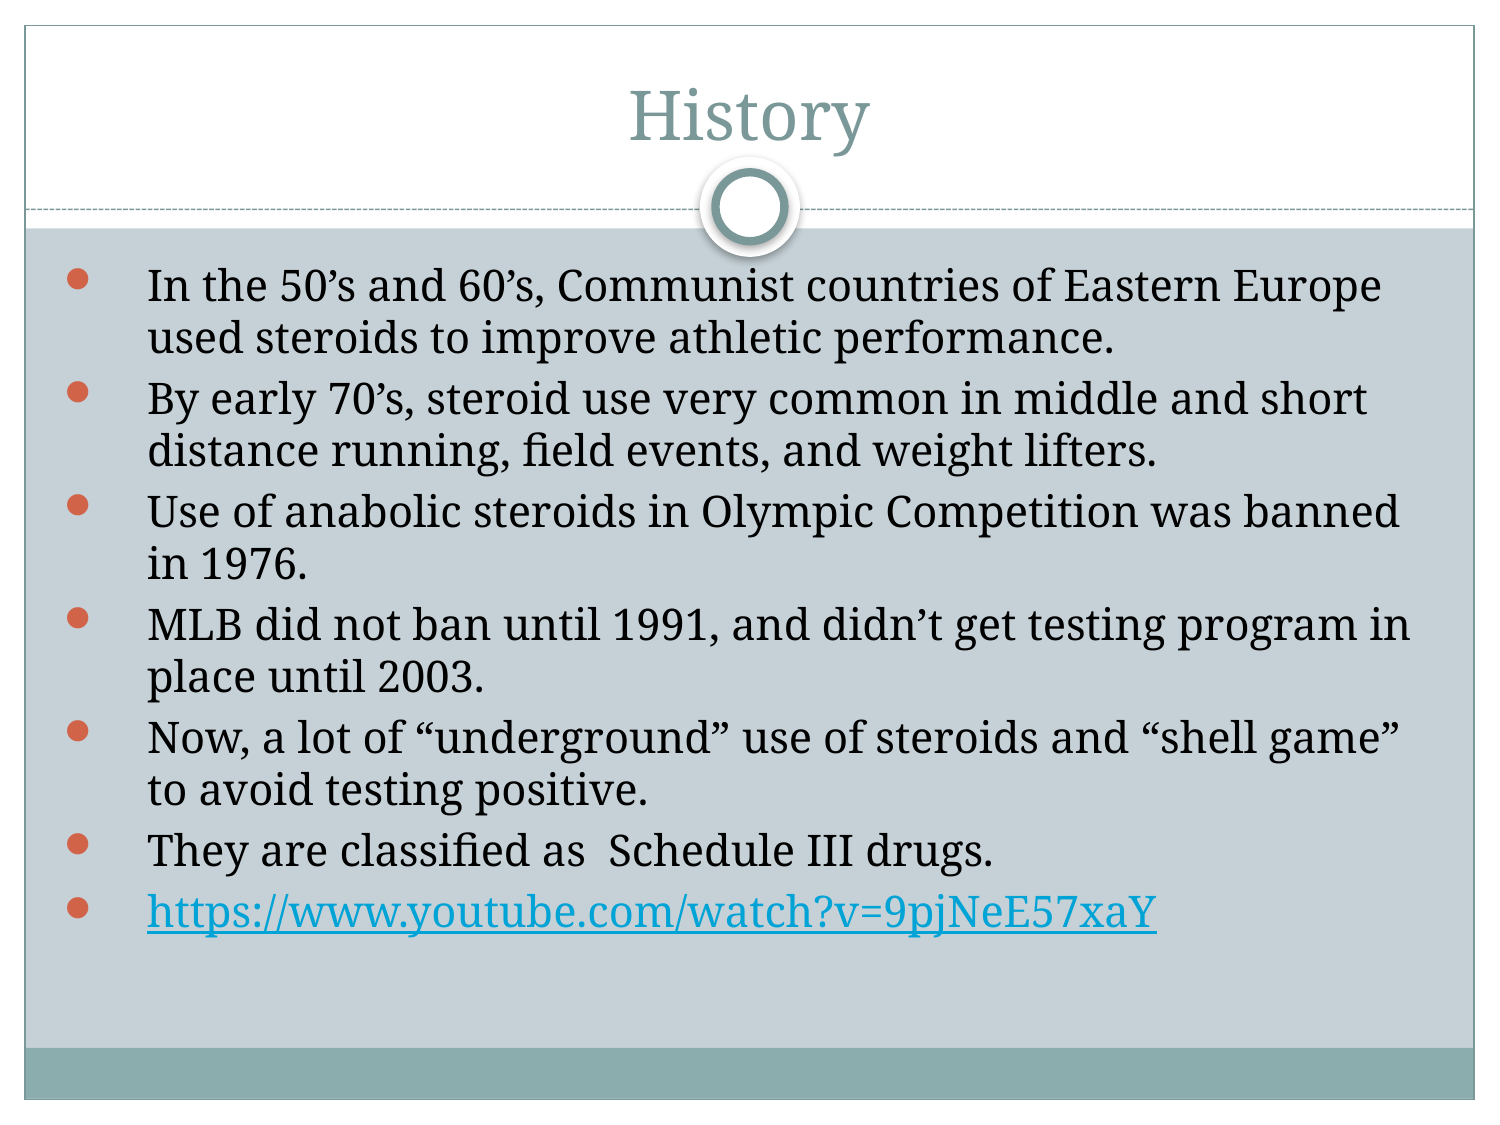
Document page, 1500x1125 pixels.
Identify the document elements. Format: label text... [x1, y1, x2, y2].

title History [49, 37, 1450, 162]
list In the 50’s and 60’s, Communist countries of Eastern Europe used steroids to improve athletic performance. By early 70’s, steroid use very common in middle and short distance running, field events, and weight lifters. Use of anabolic steroids in Olympic Competition was banned in 1976. MLB did not ban until 1991, and didn’t get testing program in place until 2003. Now, a lot of “underground” use of steroids and “shell game” to avoid testing positive. They are classified as Schedule III drugs. https://www.youtube.com/watch?v=9pjNeE57xaY [49, 250, 1445, 1001]
